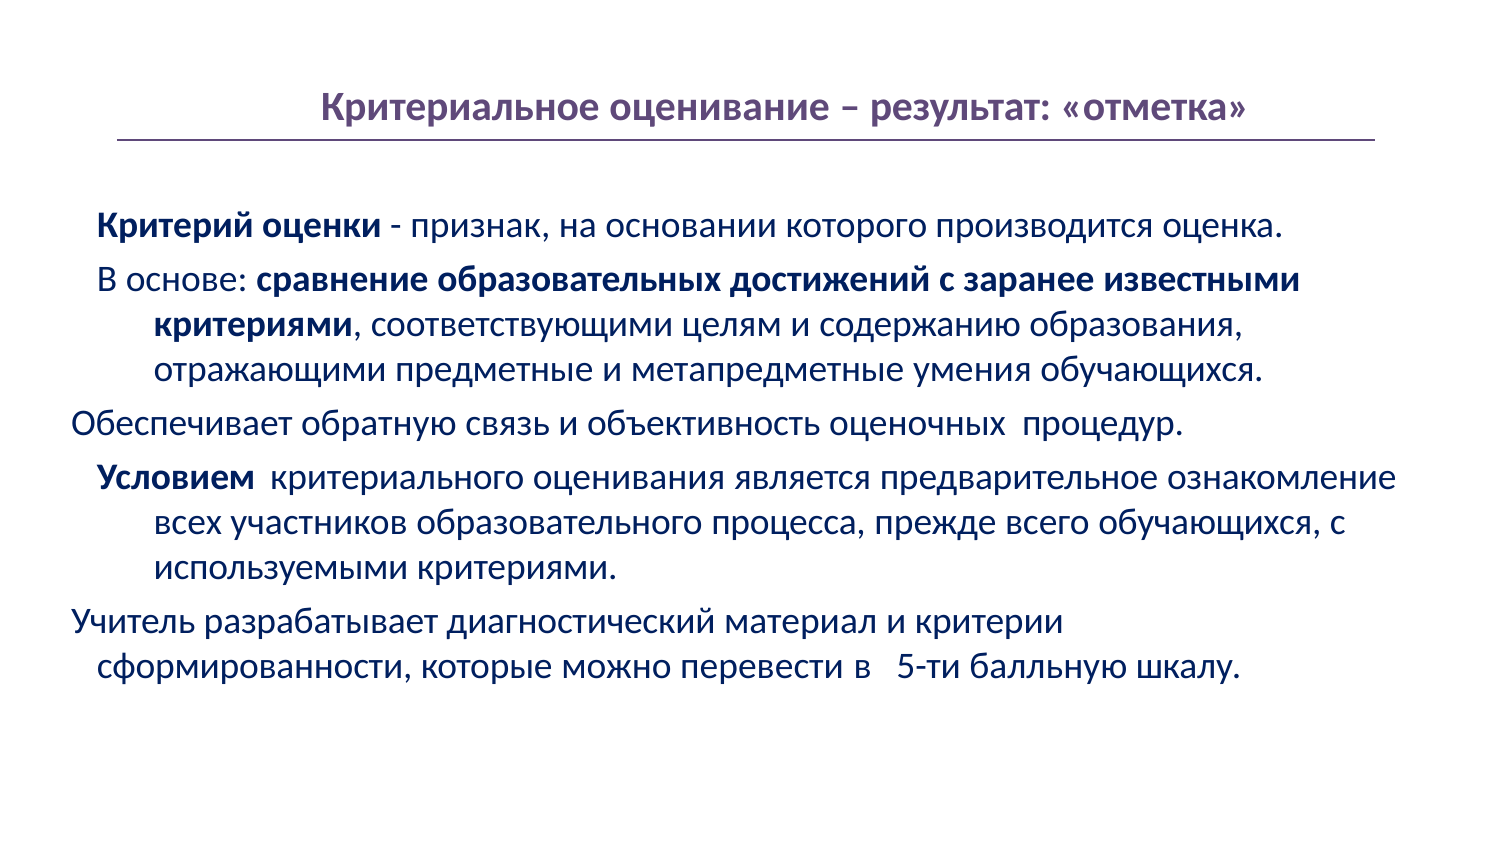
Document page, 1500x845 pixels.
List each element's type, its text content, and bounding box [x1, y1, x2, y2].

title Критериальное оценивание – результат: «отметка» [83, 28, 1417, 143]
list Критерий оценки - признак, на основании которого производится оценка. В основе: сравнение образовательных достижений с заранее известными критериями, соответствующими целям и содержанию образования, отражающими предметные и метапредметные умения обучающихся. Обеспечивает обратную связь и объективность оценочных процедур. Условием критериального оценивания является предварительное ознакомление всех участников образовательного процесса, прежде всего обучающихся, с используемыми критериями. Учитель разрабатывает диагностический материал и критерии сформированности, которые можно перевести в 5-ти балльную шкалу. [70, 143, 1429, 686]
